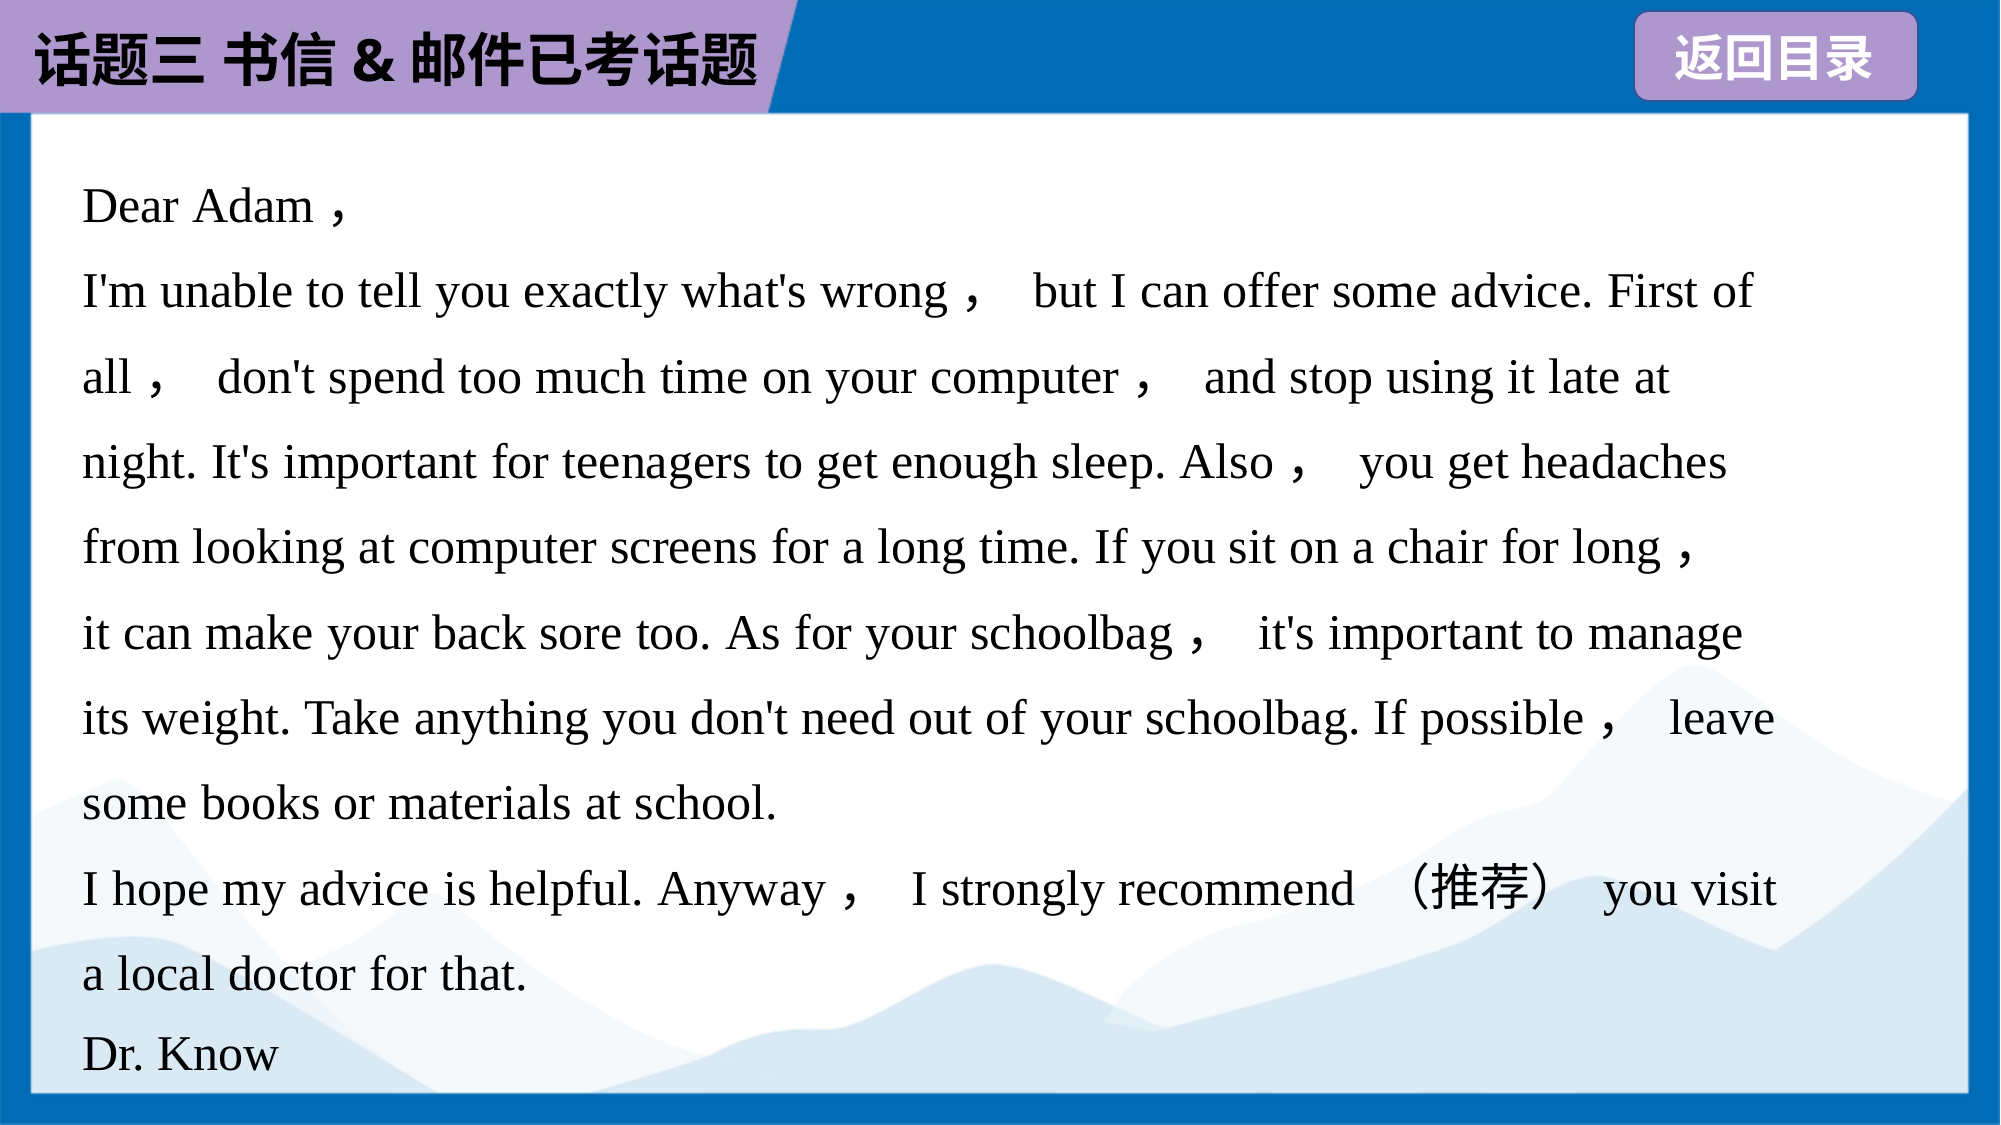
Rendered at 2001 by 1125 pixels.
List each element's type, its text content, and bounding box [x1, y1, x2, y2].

text_box Dear Adam， I'm unable to tell you exactly what's wrong， but I can offer some advice. First of all， don't spend too much time on your computer， and stop using it late at night. It's important for teenagers to get enough sleep. Also， you get headaches from looking at computer screens for a long time. If you sit on a chair for long， it can make your back sore too. As for your schoolbag， it's important to manage its weight. Take anything you don't need out of your schoolbag. If possible， leave some books or materials at school. I hope my advice is helpful. Anyway， I strongly recommend （推荐） you visit a local doctor for that. Dr. Know [82, 146, 1917, 1073]
picture [0, 0, 2000, 1125]
